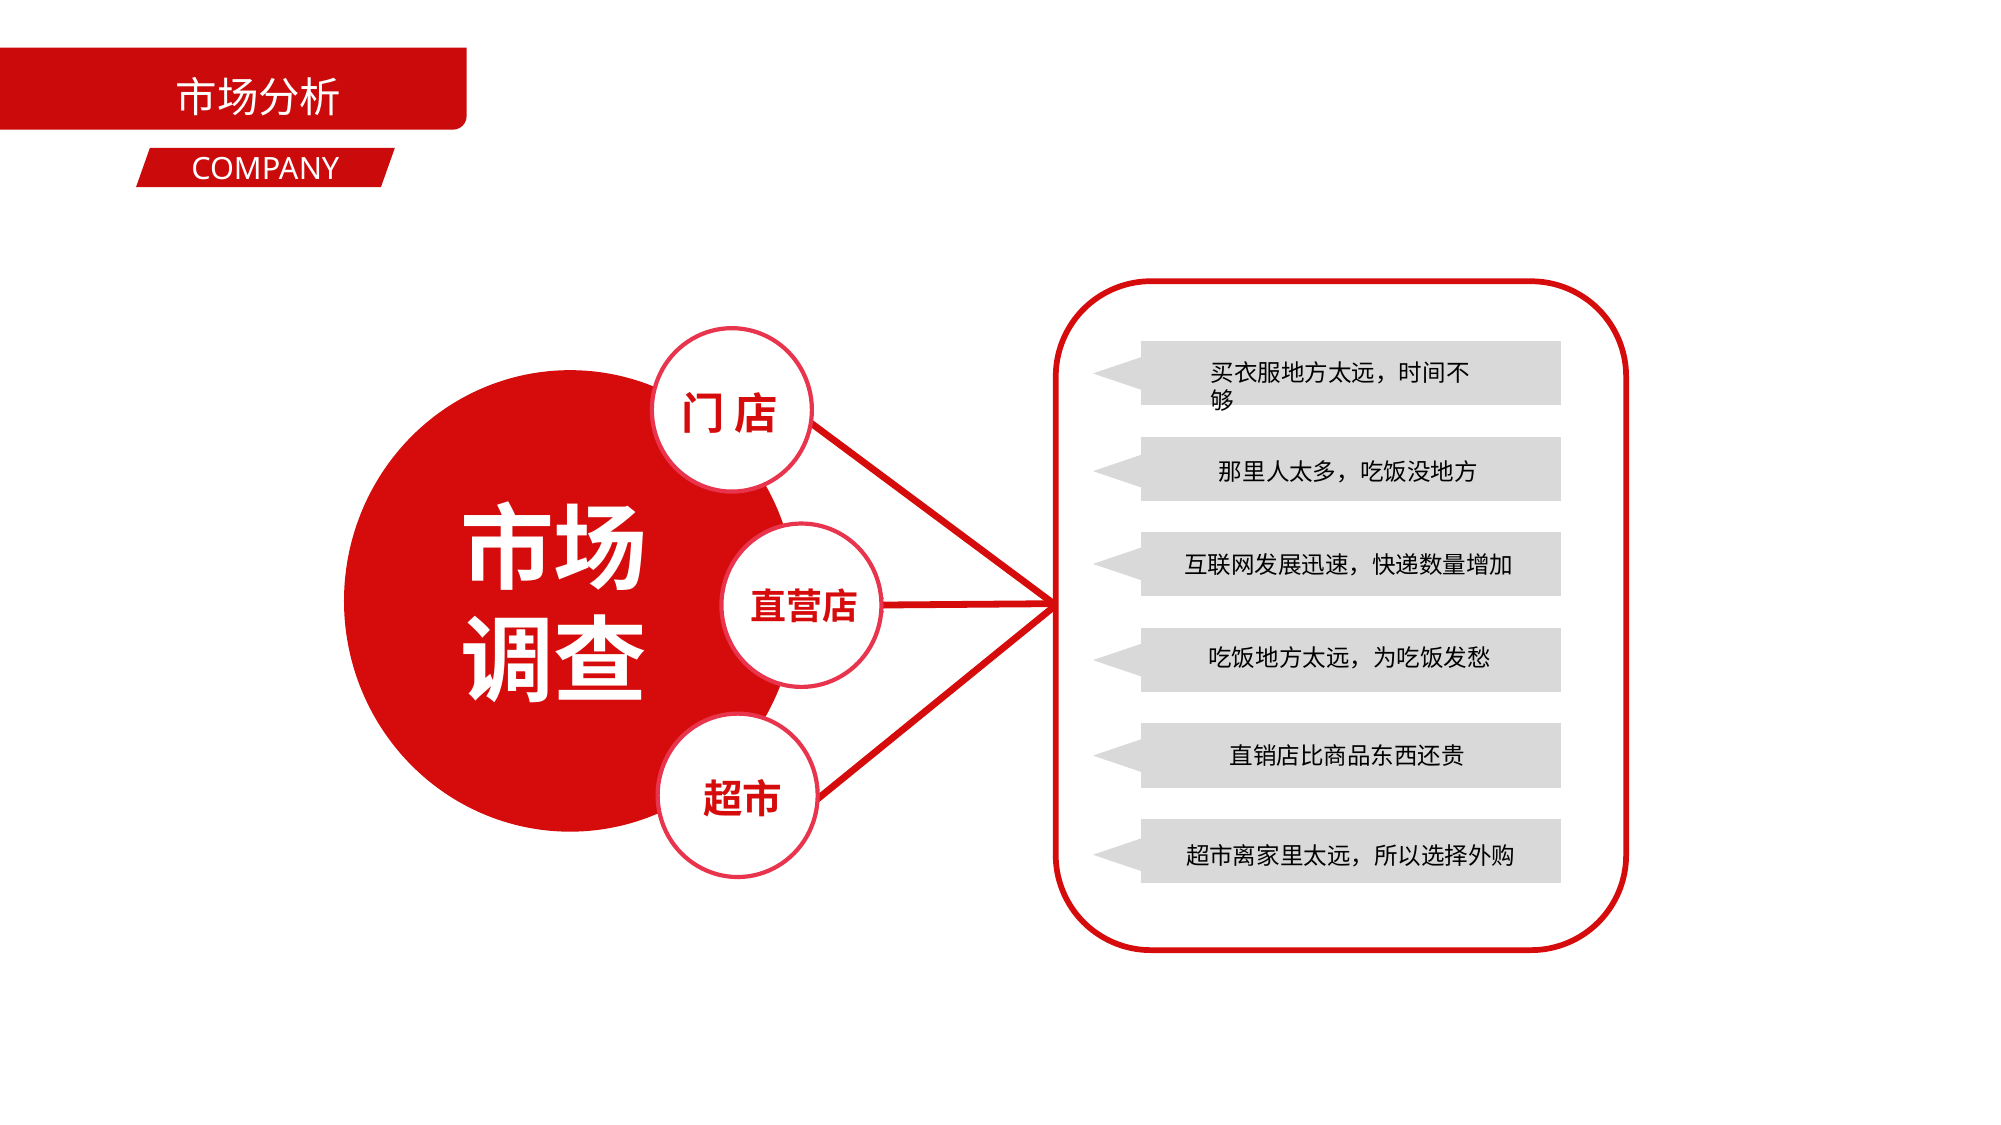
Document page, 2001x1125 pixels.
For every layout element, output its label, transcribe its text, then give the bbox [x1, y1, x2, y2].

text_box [1092, 816, 1563, 886]
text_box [657, 713, 818, 878]
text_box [1092, 625, 1563, 695]
text_box 市场调查 [453, 484, 698, 717]
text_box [789, 407, 1056, 818]
text_box [698, 508, 784, 712]
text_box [0, 47, 467, 130]
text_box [651, 327, 813, 500]
text_box [1053, 279, 1629, 953]
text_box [1092, 339, 1563, 423]
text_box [1092, 529, 1563, 599]
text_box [1092, 721, 1563, 790]
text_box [721, 523, 887, 688]
text_box [341, 368, 653, 834]
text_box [1092, 434, 1563, 504]
text_box COMPANY [134, 145, 397, 190]
